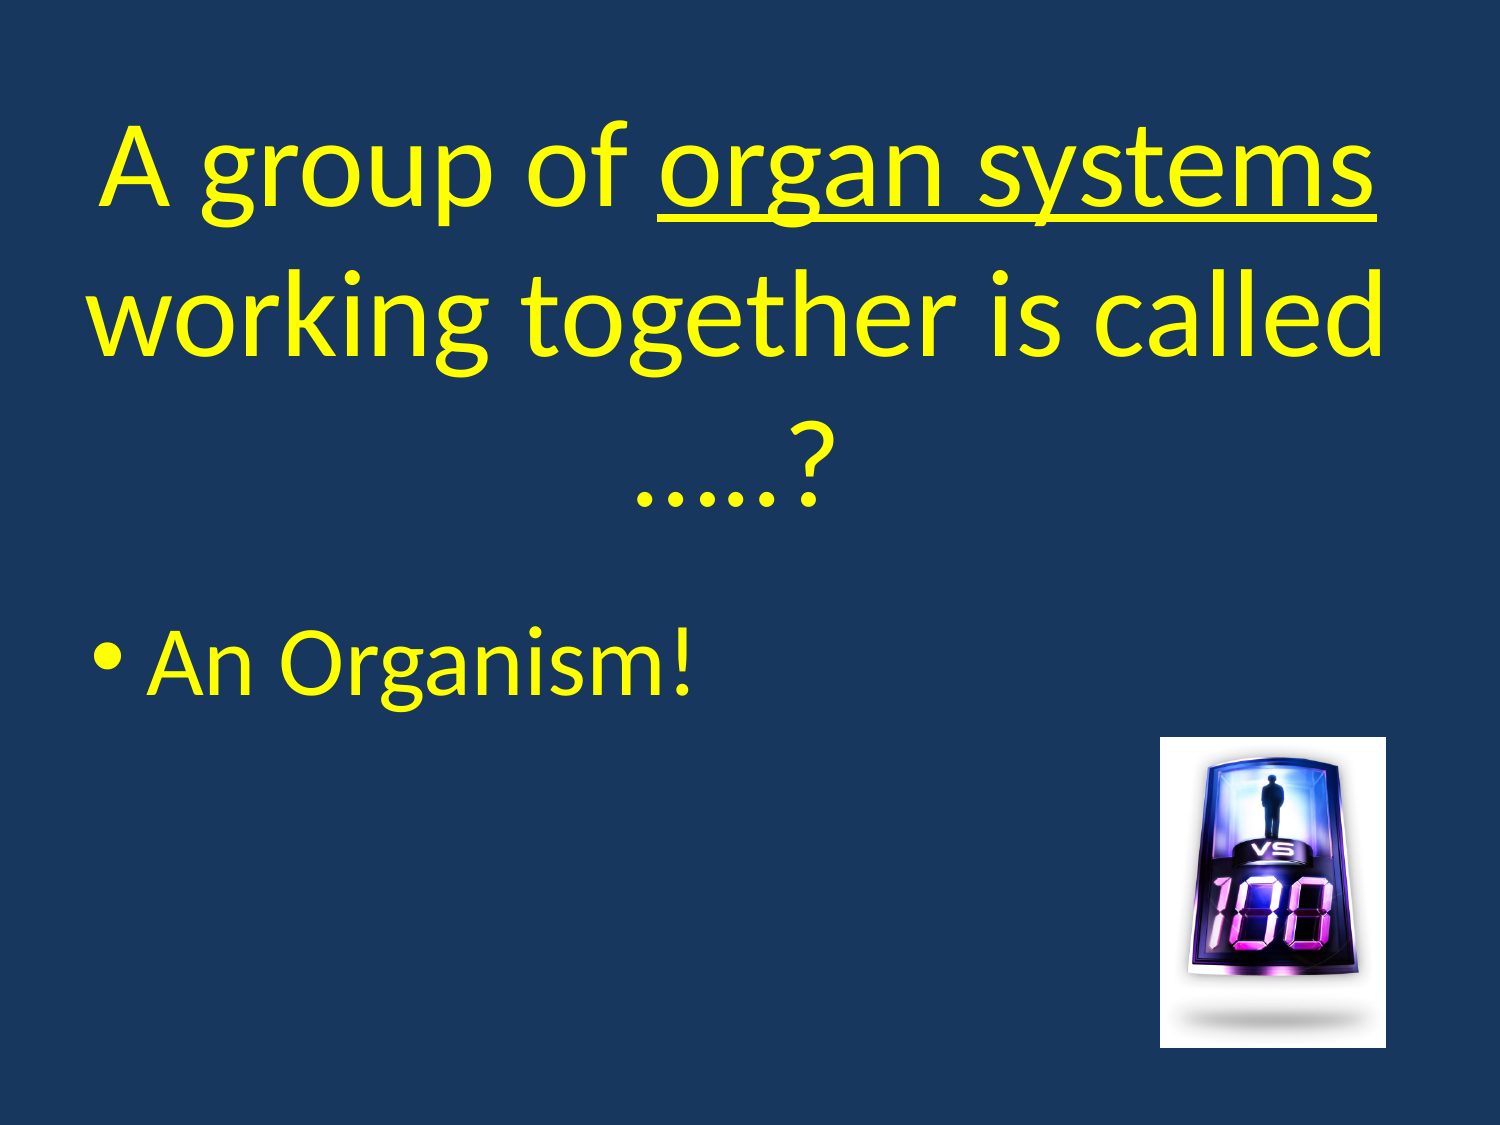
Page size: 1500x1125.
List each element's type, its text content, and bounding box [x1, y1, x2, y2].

list An Organism! [75, 587, 1425, 763]
title A group of organ systems working together is called …..? [62, 50, 1413, 563]
picture [1160, 737, 1386, 1049]
